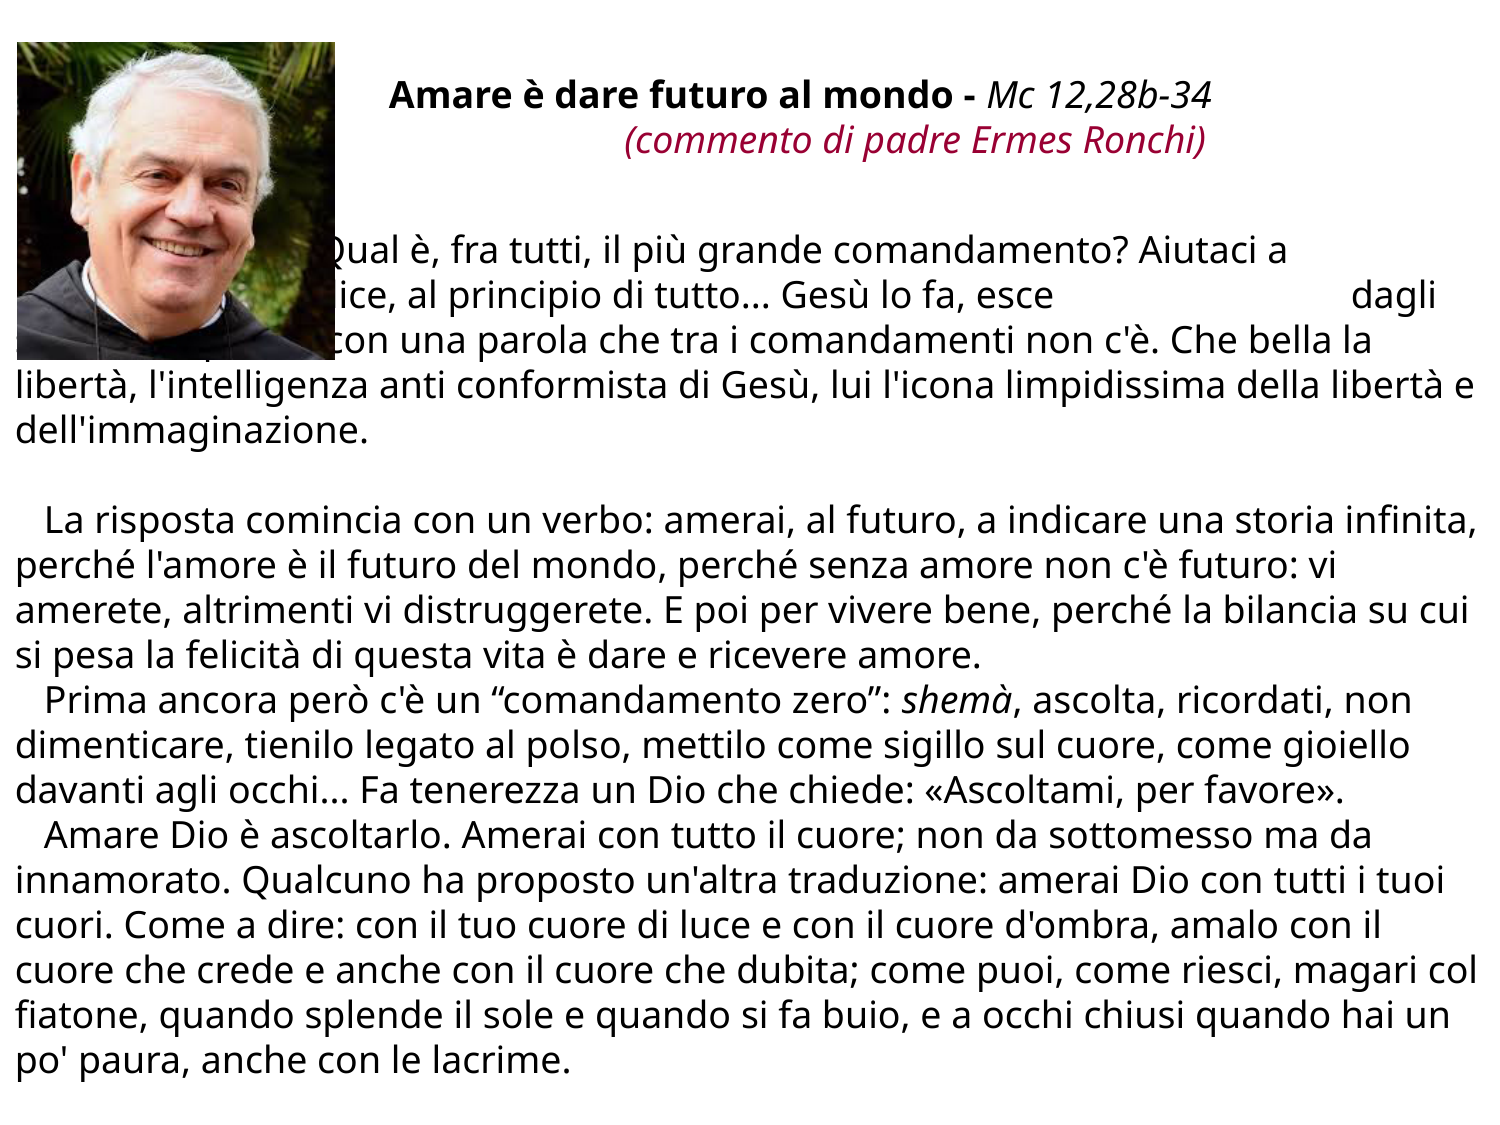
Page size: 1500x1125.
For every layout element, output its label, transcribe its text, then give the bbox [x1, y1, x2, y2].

picture [17, 42, 335, 360]
text_box Amare è dare futuro al mondo - Mc 12,28b-34 (commento di padre Ermes Ronchi) Qual è, fra tutti, il più grande comandamento? Aiutaci a ritornare al semplice, al principio di tutto... Gesù lo fa, esce dagli schemi, risponde con una parola che tra i comandamenti non c'è. Che bella la libertà, l'intelligenza anti conformista di Gesù, lui l'icona limpidissima della libertà e dell'immaginazione. La risposta comincia con un verbo: amerai, al futuro, a indicare una storia infinita, perché l'amore è il futuro del mondo, perché senza amore non c'è futuro: vi amerete, altrimenti vi distruggerete. E poi per vivere bene, perché la bilancia su cui si pesa la felicità di questa vita è dare e ricevere amore. Prima ancora però c'è un “comandamento zero”: shemà, ascolta, ricordati, non dimenticare, tienilo legato al polso, mettilo come sigillo sul cuore, come gioiello davanti agli occhi... Fa tenerezza un Dio che chiede: «Ascoltami, per favore». Amare Dio è ascoltarlo. Amerai con tutto il cuore; non da sottomesso ma da innamorato. Qualcuno ha proposto un'altra traduzione: amerai Dio con tutti i tuoi cuori. Come a dire: con il tuo cuore di luce e con il cuore d'ombra, amalo con il cuore che crede e anche con il cuore che dubita; come puoi, come riesci, magari col fiatone, quando splende il sole e quando si fa buio, e a occhi chiusi quando hai un po' paura, anche con le lacrime. [0, 19, 1500, 1089]
